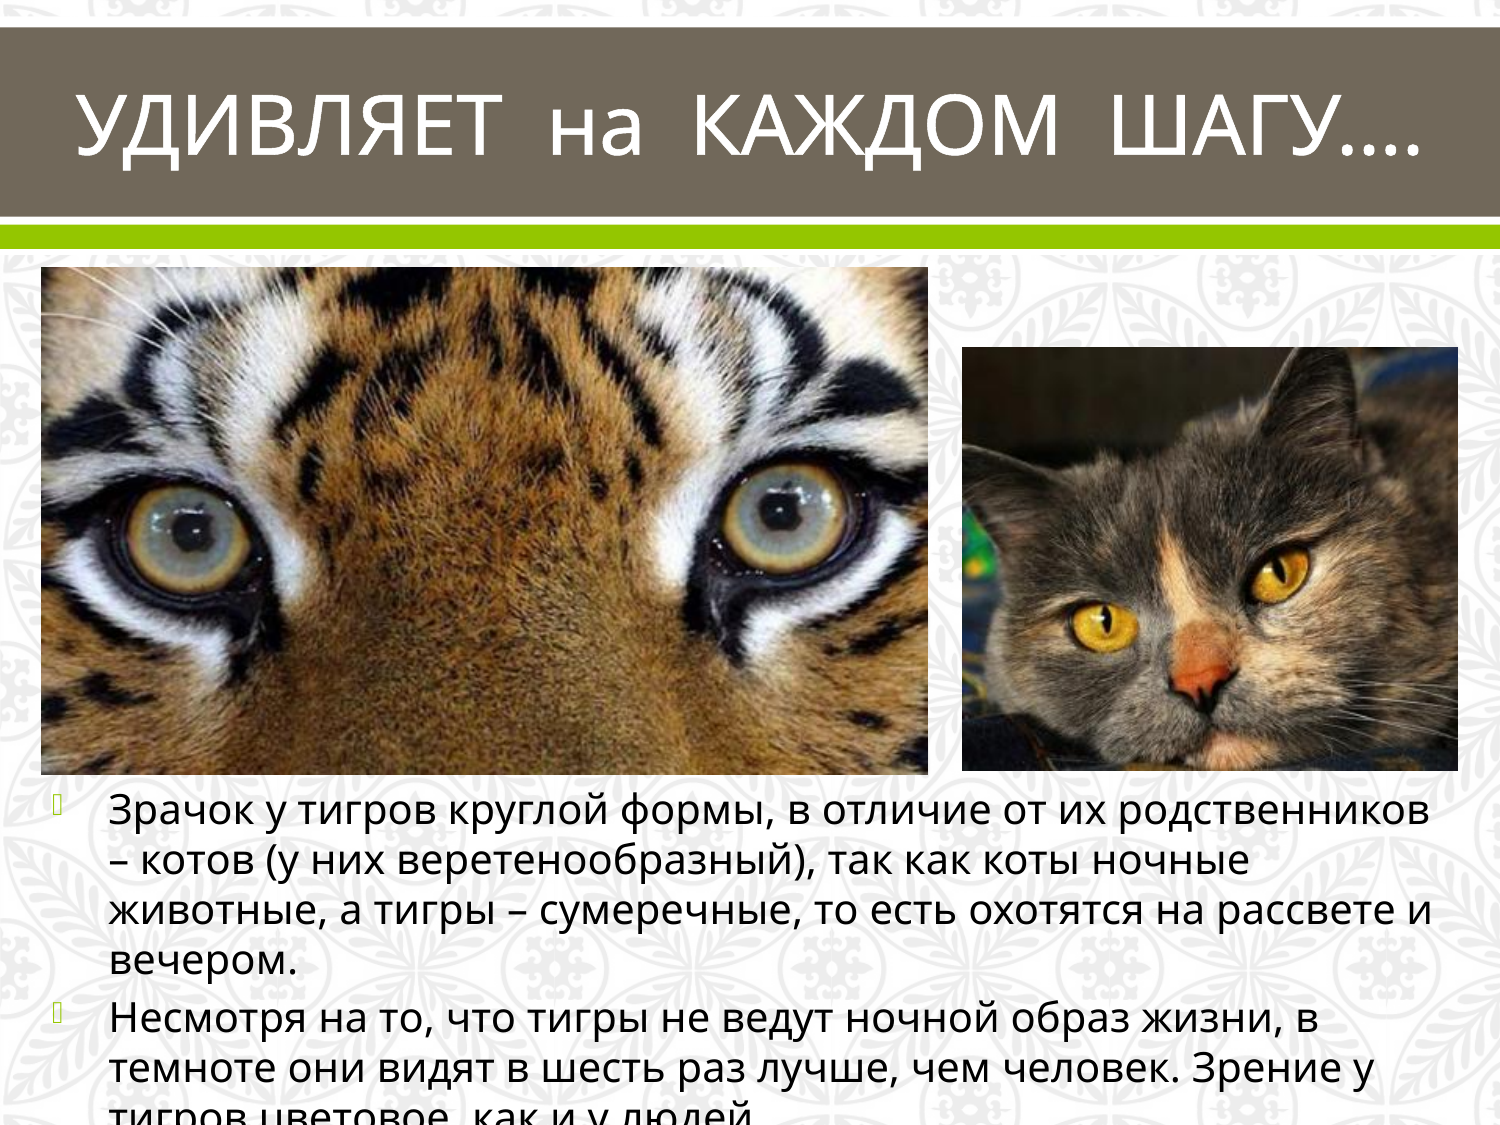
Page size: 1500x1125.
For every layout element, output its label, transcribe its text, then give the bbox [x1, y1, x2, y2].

title УДИВЛЯЕТ на КАЖДОМ ШАГУ…. [17, 29, 1483, 213]
list Зрачок у тигров круглой формы, в отличие от их родственников – котов (у них веретенообразный), так как коты ночные животные, а тигры – сумеречные, то есть охотятся на рассвете и вечером. Несмотря на то, что тигры не ведут ночной образ жизни, в темноте они видят в шесть раз лучше, чем человек. Зрение у тигров цветовое, как и у людей. [37, 775, 1457, 1090]
picture [40, 266, 929, 776]
picture [962, 347, 1458, 771]
